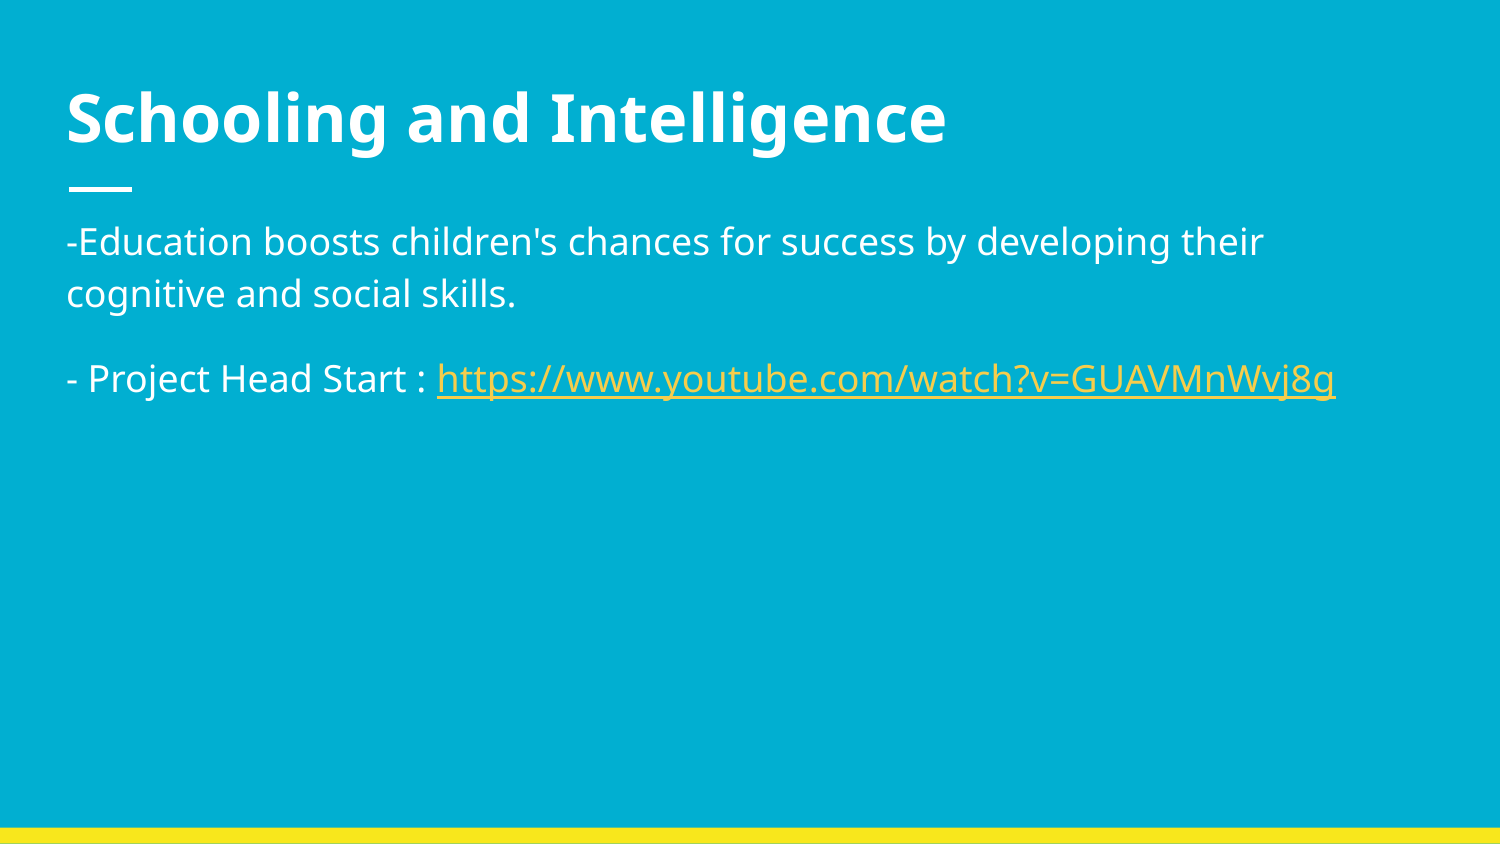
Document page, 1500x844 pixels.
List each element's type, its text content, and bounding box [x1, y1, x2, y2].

title Schooling and Intelligence [51, 61, 1449, 167]
list -Education boosts children's chances for success by developing their cognitive and social skills. - Project Head Start : https://www.youtube.com/watch?v=GUAVMnWvj8g [51, 196, 1449, 757]
